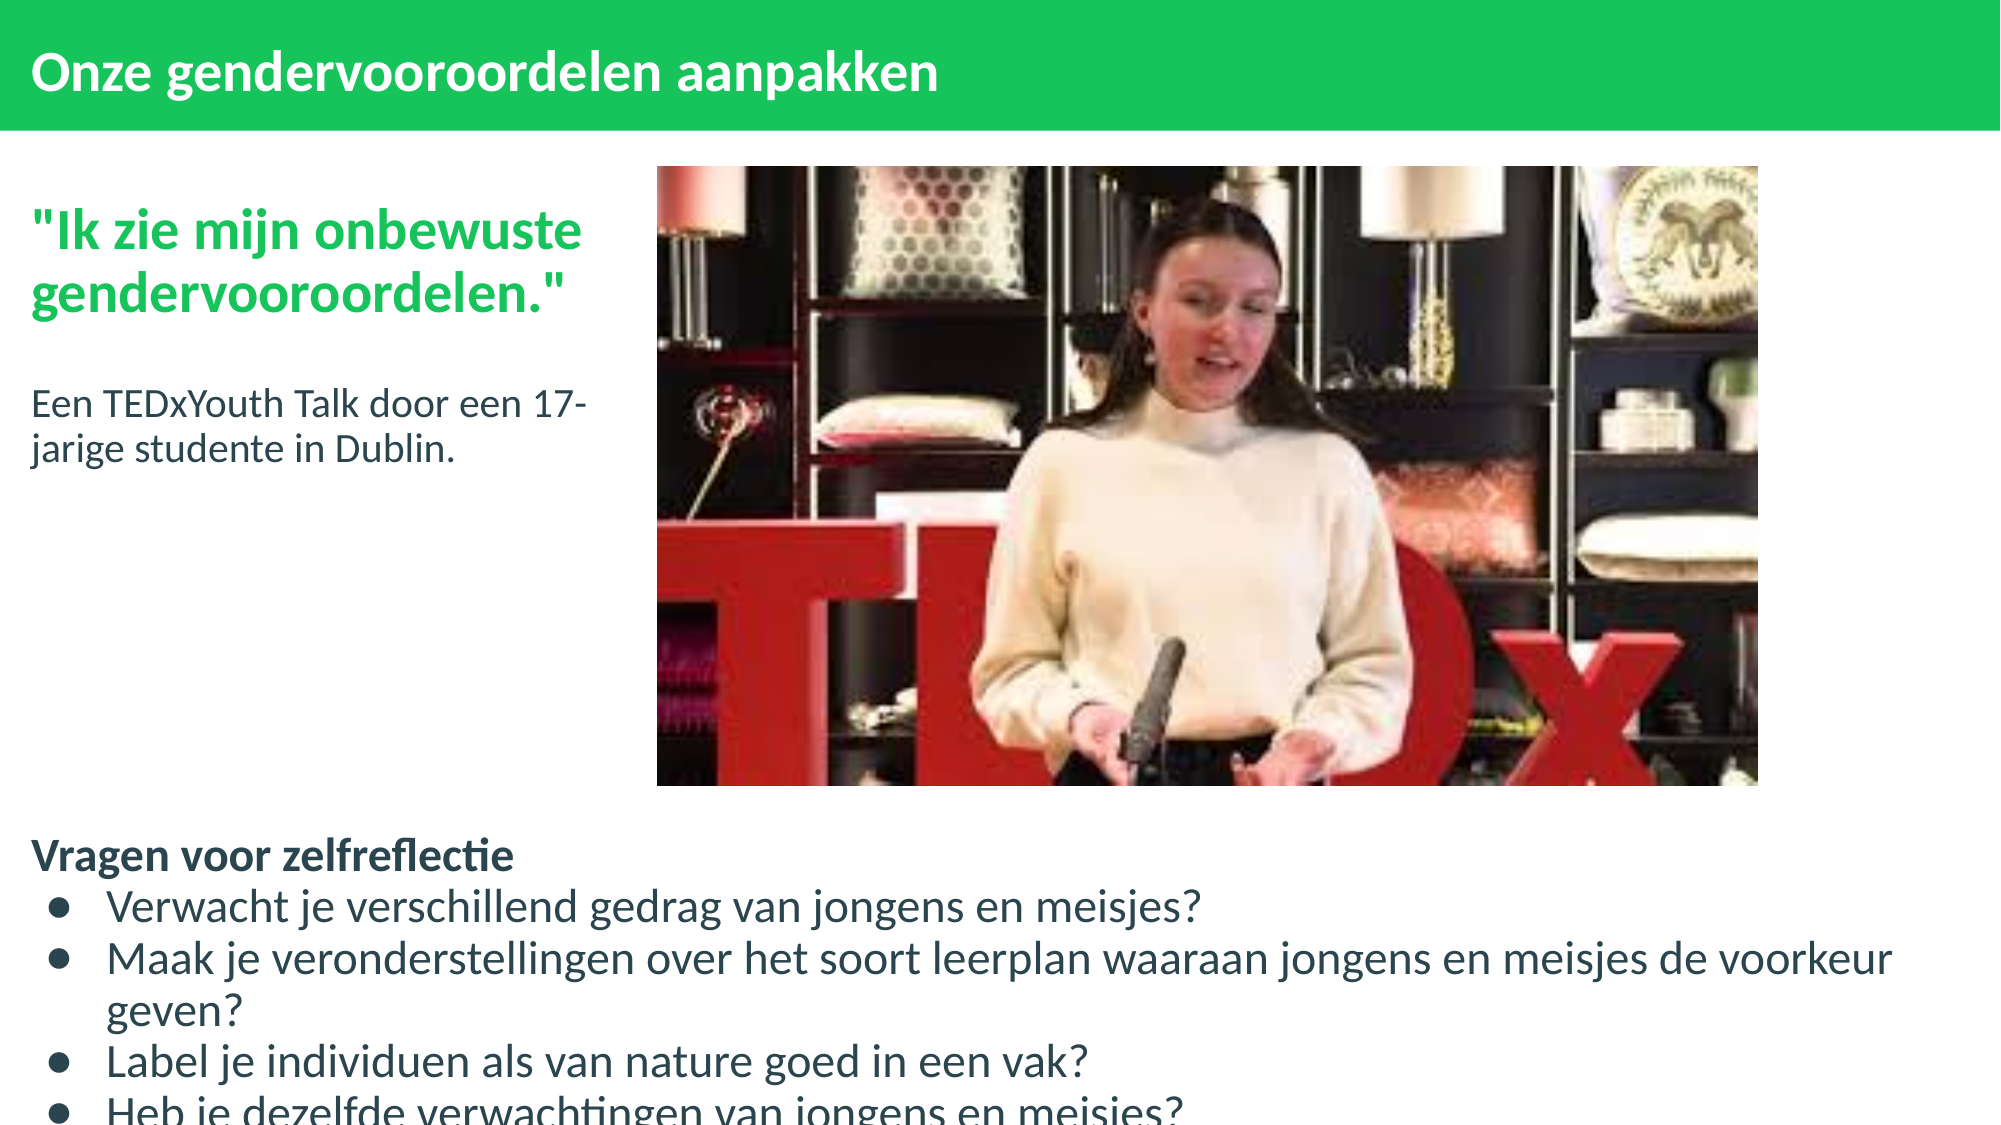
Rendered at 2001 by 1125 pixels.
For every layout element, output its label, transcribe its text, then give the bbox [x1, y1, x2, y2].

list "Ik zie mijn onbewuste gendervooroordelen." Een TEDxYouth Talk door een 17-jarige studente in Dublin. [16, 192, 603, 490]
list Vragen voor zelfreflectie Verwacht je verschillend gedrag van jongens en meisjes? Maak je veronderstellingen over het soort leerplan waaraan jongens en meisjes de voorkeur geven? Label je individuen als van nature goed in een vak? Heb je dezelfde verwachtingen van jongens en meisjes? [16, 822, 1988, 1097]
title Onze gendervooroordelen aanpakken [16, 13, 1976, 131]
picture [656, 166, 1758, 787]
